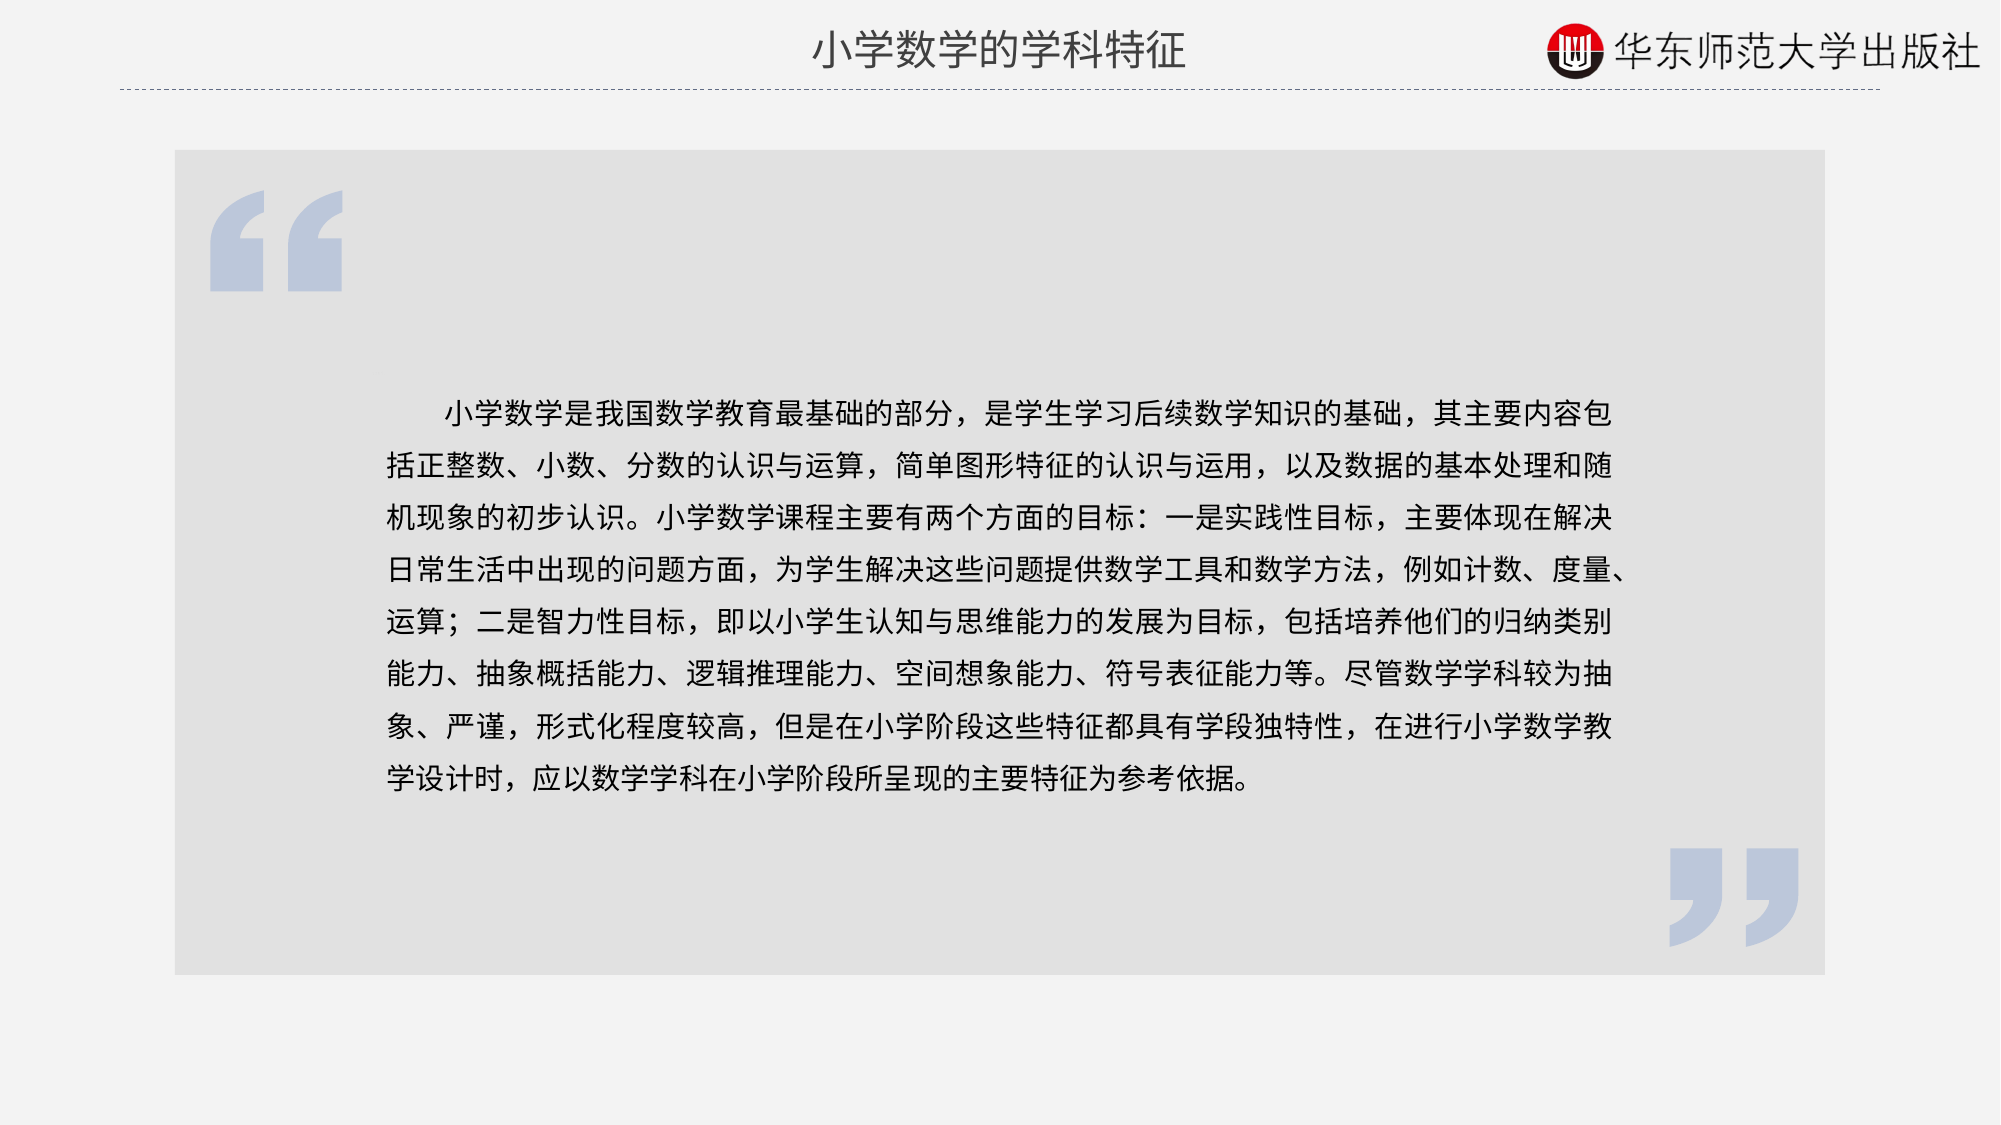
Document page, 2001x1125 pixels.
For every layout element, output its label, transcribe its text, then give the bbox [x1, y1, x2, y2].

text_box [287, 189, 344, 293]
text_box [174, 149, 1826, 976]
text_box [1536, 13, 1989, 83]
text_box 小学数学是我国数学教育最基础的部分，是学生学习后续数学知识的基础，其主要内容包括正整数、小数、分数的认识与运算，简单图形特征的认识与运用，以及数据的基本处理和随机现象的初步认识。小学数学课程主要有两个方面的目标：一是实践性目标，主要体现在解决日常生活中出现的问题方面，为学生解决这些问题提供数学工具和数学方法，例如计数、度量、运算；二是智力性目标，即以小学生认知与思维能力的发展为目标，包括培养他们的归纳类别能力、抽象概括能力、逻辑推理能力、空间想象能力、符号表征能力等。尽管数学学科较为抽象、严谨，形式化程度较高，但是在小学阶段这些特征都具有学段独特性，在进行小学数学教学设计时，应以数学学科在小学阶段所呈现的主要特征为参考依据。 [371, 370, 1629, 803]
text_box [209, 189, 265, 293]
text_box [1744, 847, 1800, 949]
text_box 小学数学的学科特征 [680, 23, 1320, 74]
text_box [1668, 847, 1724, 949]
